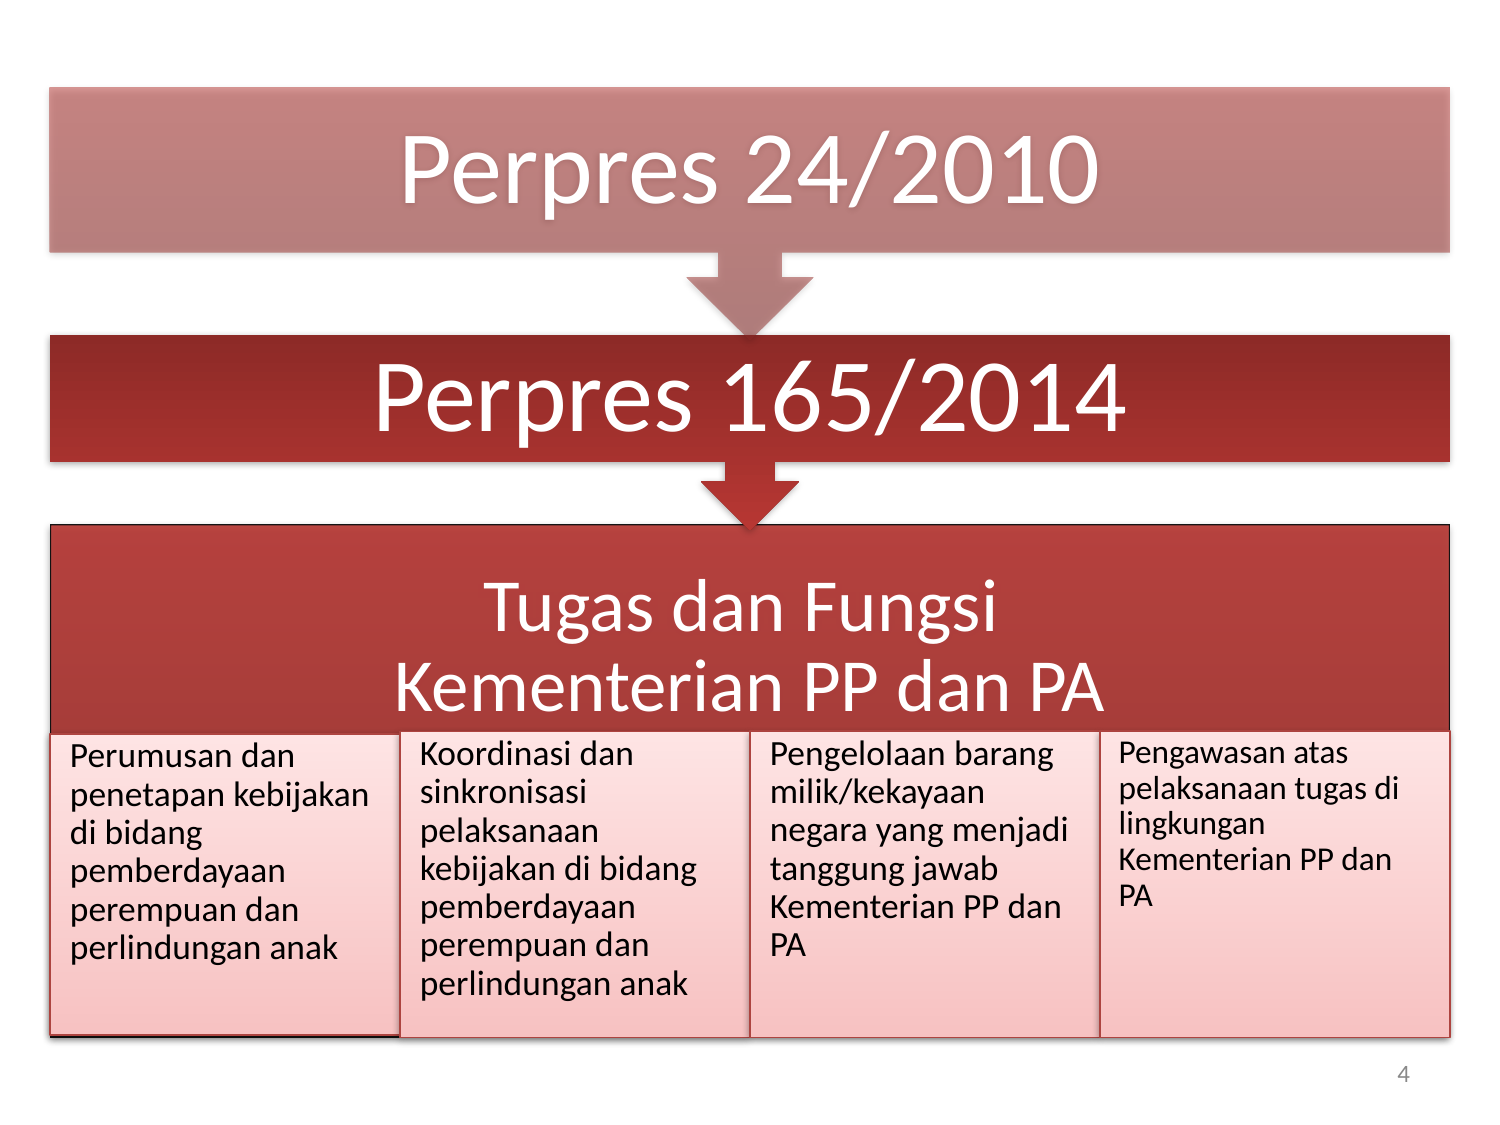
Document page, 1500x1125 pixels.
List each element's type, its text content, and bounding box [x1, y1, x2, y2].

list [49, 87, 1451, 1038]
slide_number 4 [1074, 1046, 1426, 1103]
